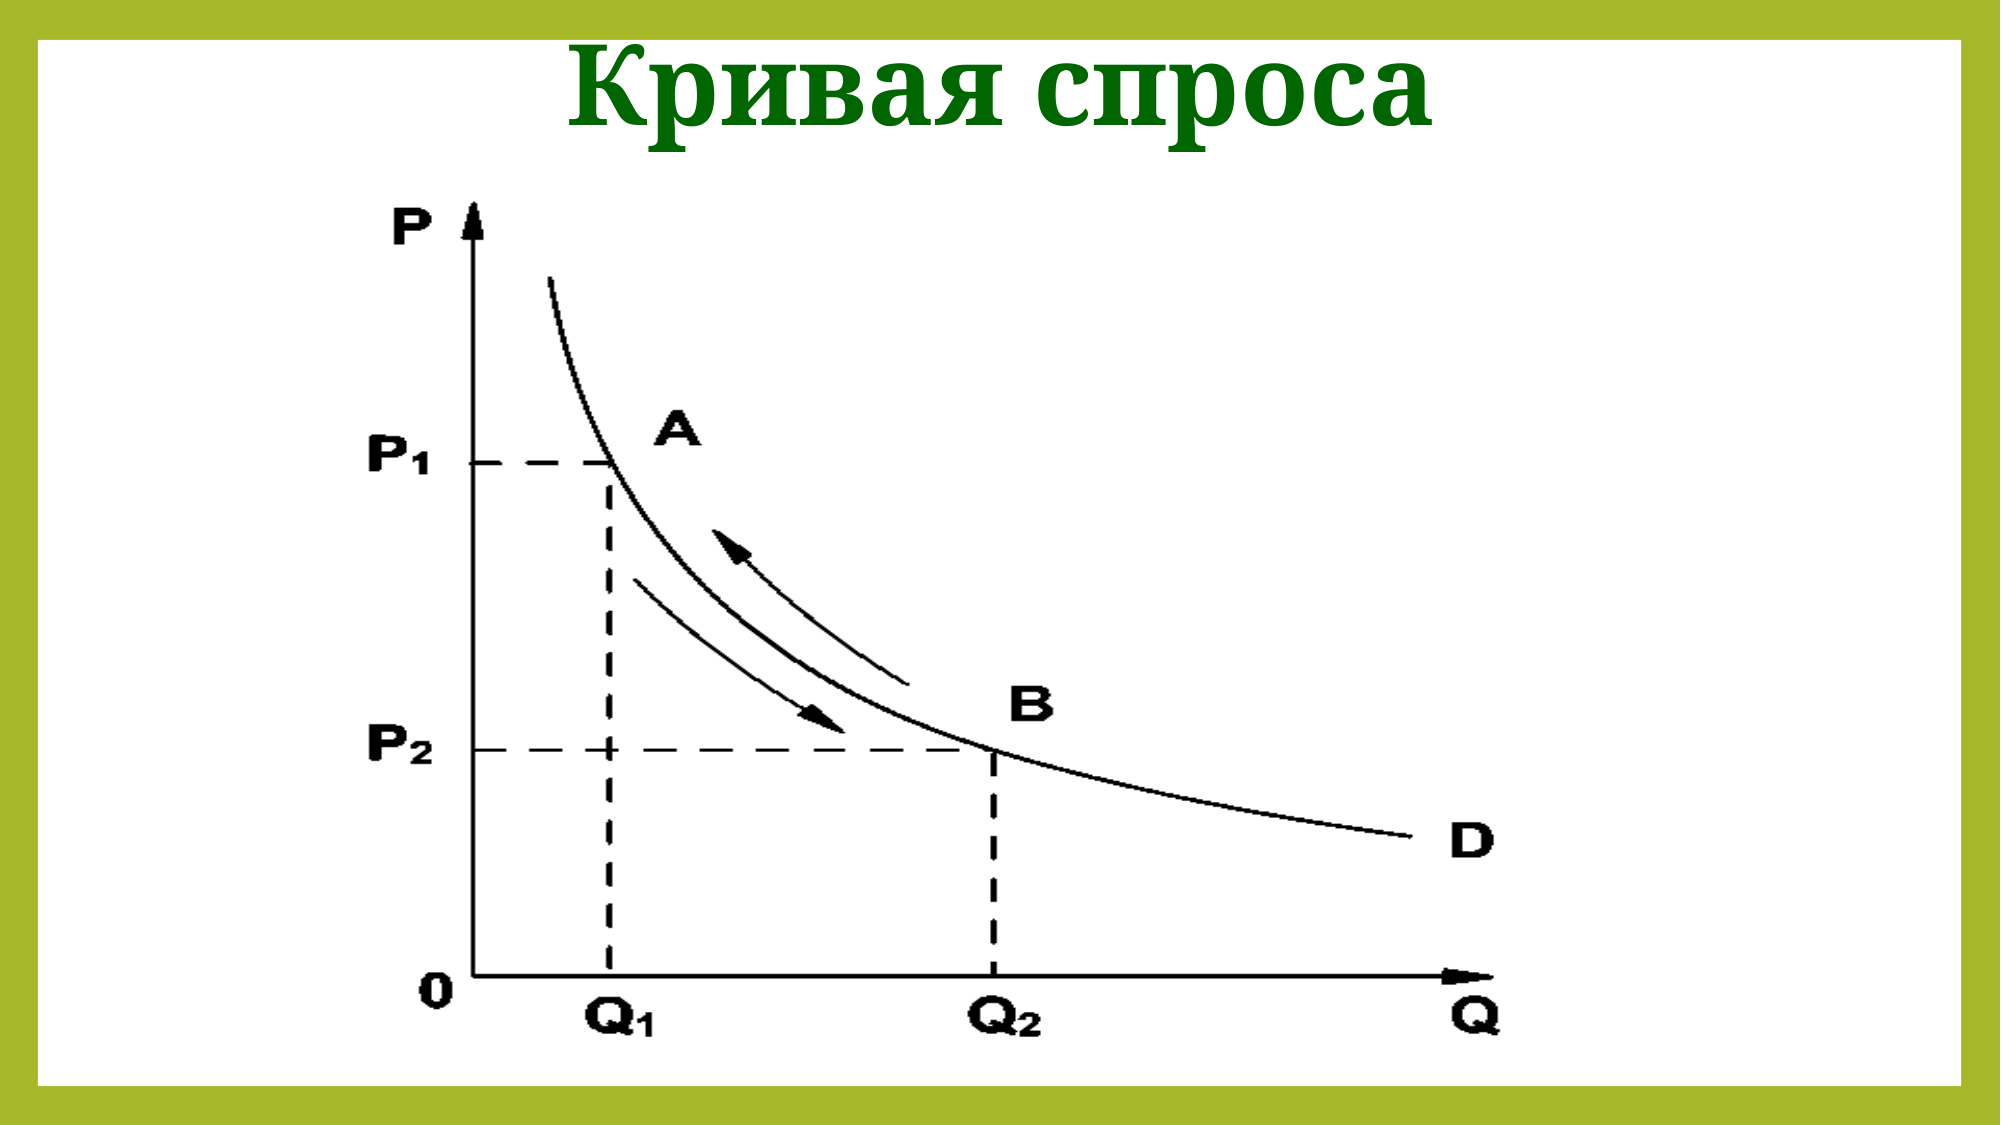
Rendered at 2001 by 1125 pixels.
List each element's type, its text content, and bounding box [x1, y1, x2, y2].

picture [326, 185, 1544, 1061]
title Кривая спроса [326, 0, 1677, 183]
